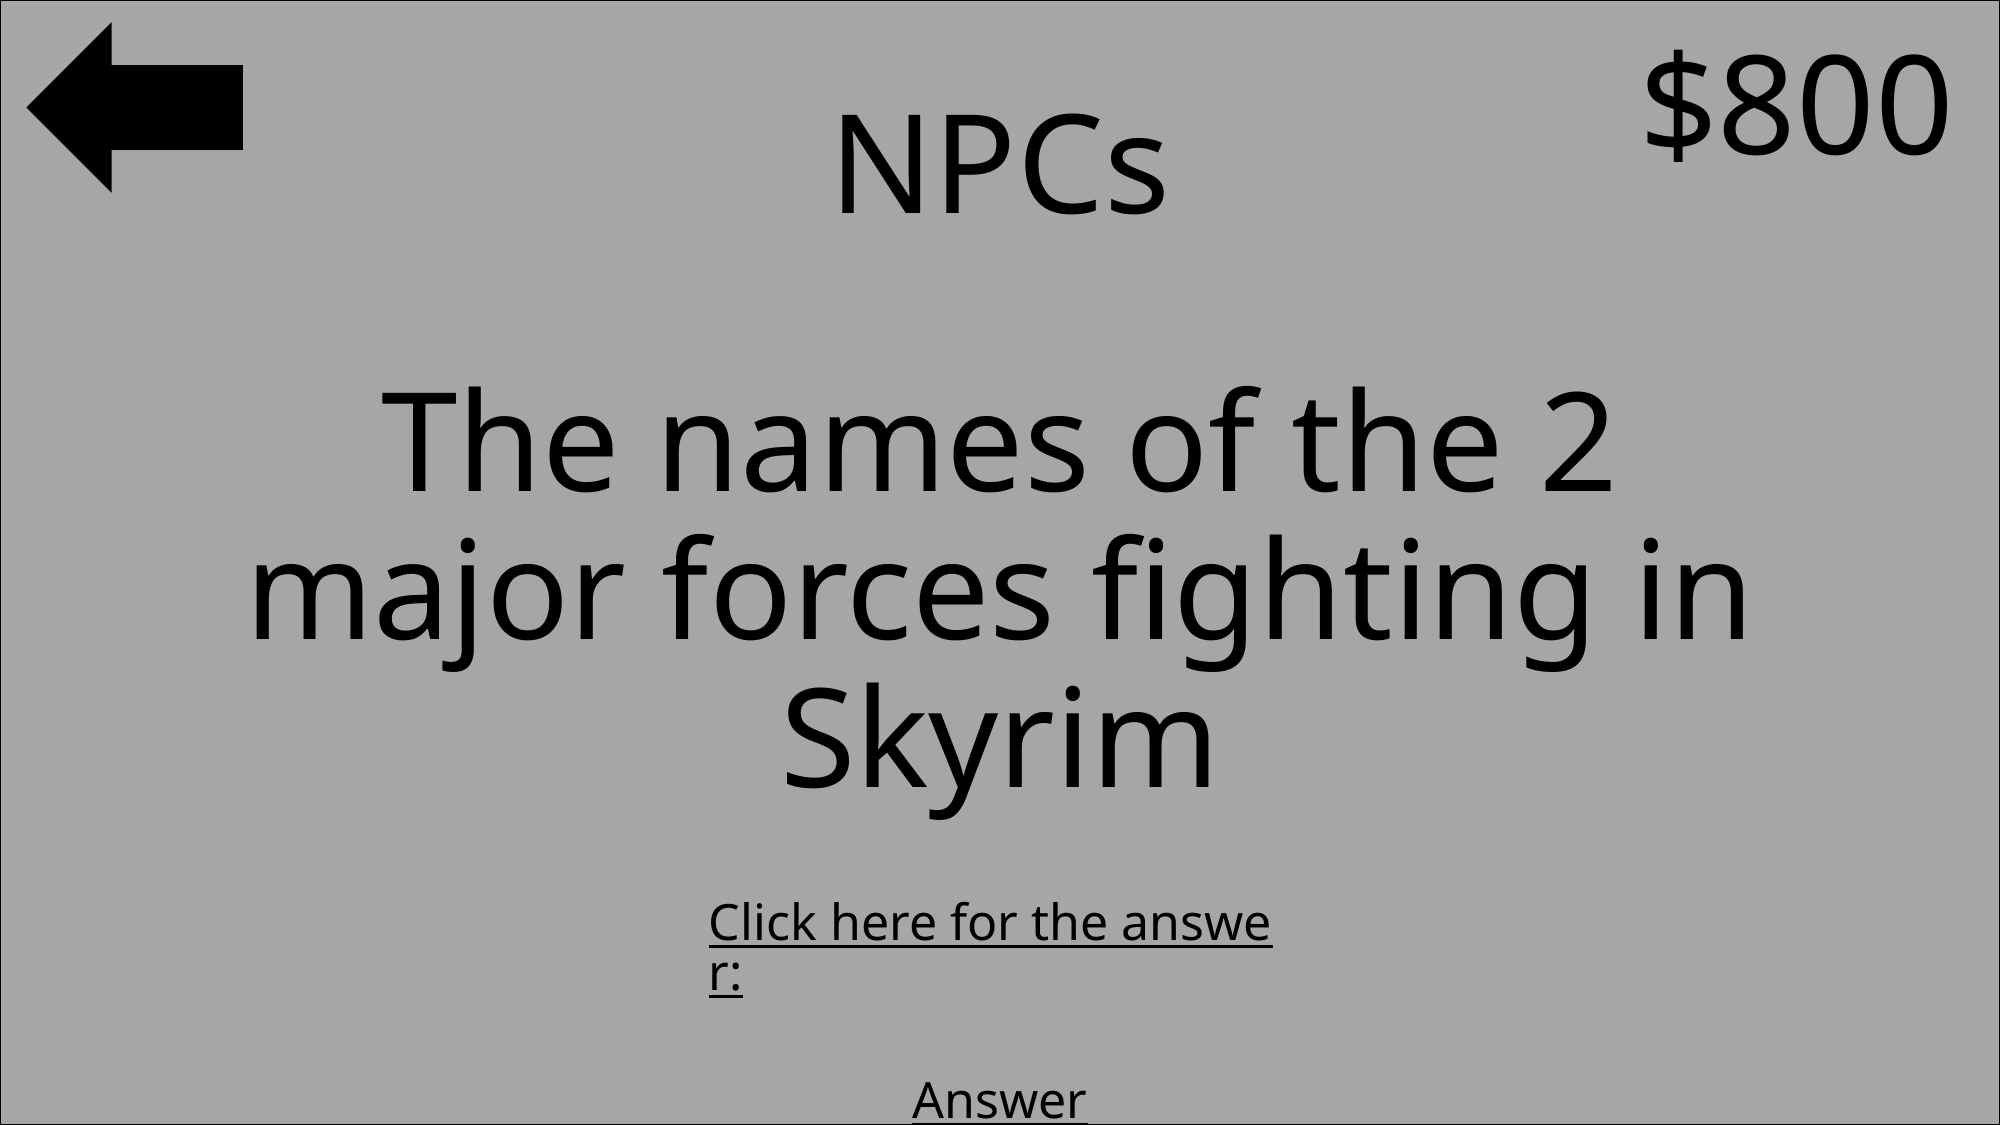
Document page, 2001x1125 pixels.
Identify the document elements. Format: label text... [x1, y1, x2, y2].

text_box [26, 22, 243, 193]
text_box NPCs [137, 59, 1863, 278]
text_box Click here for the answer: Answer [694, 883, 1306, 1095]
text_box $800 [1593, 1, 2000, 219]
text_box The names of the 2 major forces fighting in Skyrim [158, 364, 1842, 839]
text_box [0, 0, 2000, 1125]
